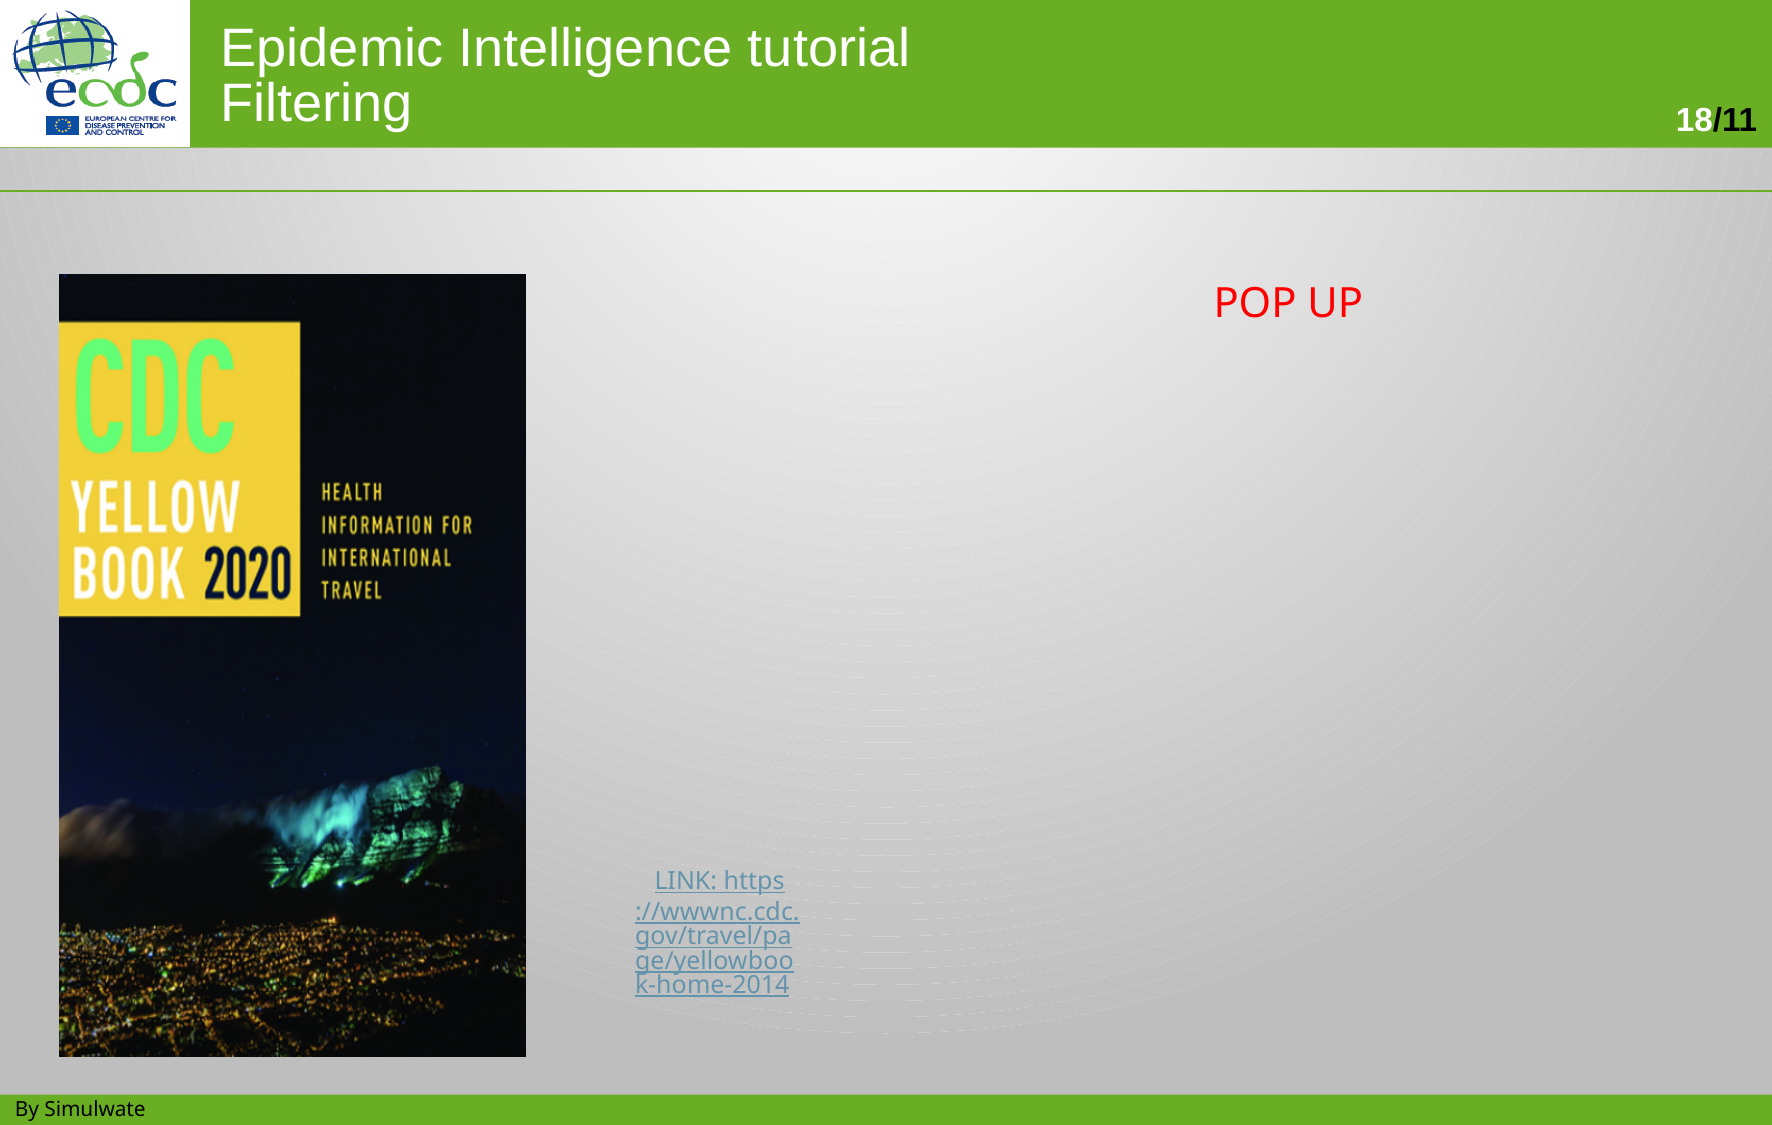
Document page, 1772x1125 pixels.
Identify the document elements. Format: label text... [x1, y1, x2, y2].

text_box LINK: https://wwwnc.cdc.gov/travel/page/yellowbook-home-2014 [620, 857, 820, 934]
text_box POP UP [981, 274, 1595, 335]
picture [58, 274, 526, 1058]
picture [0, 0, 190, 147]
